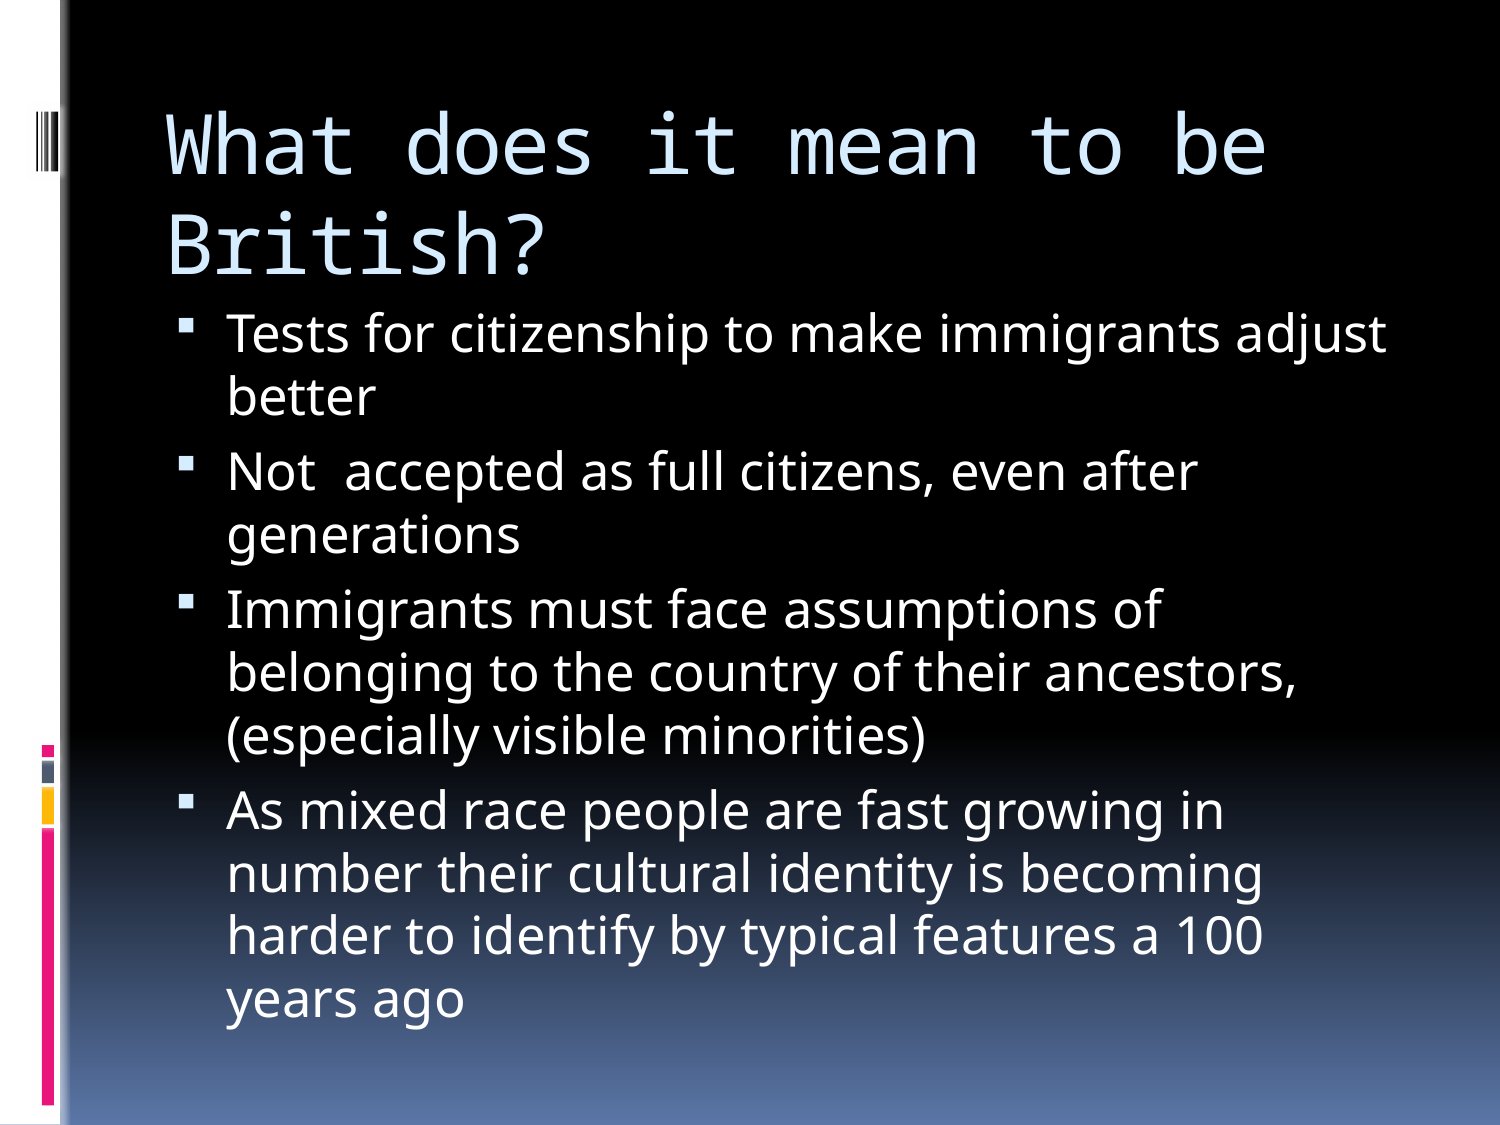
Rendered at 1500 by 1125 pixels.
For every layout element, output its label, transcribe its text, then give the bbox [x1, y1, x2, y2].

list Tests for citizenship to make immigrants adjust better Not accepted as full citizens, even after generations Immigrants must face assumptions of belonging to the country of their ancestors, (especially visible minorities) As mixed race people are fast growing in number their cultural identity is becoming harder to identify by typical features a 100 years ago [150, 292, 1425, 1043]
title What does it mean to be British? [150, 83, 1425, 234]
